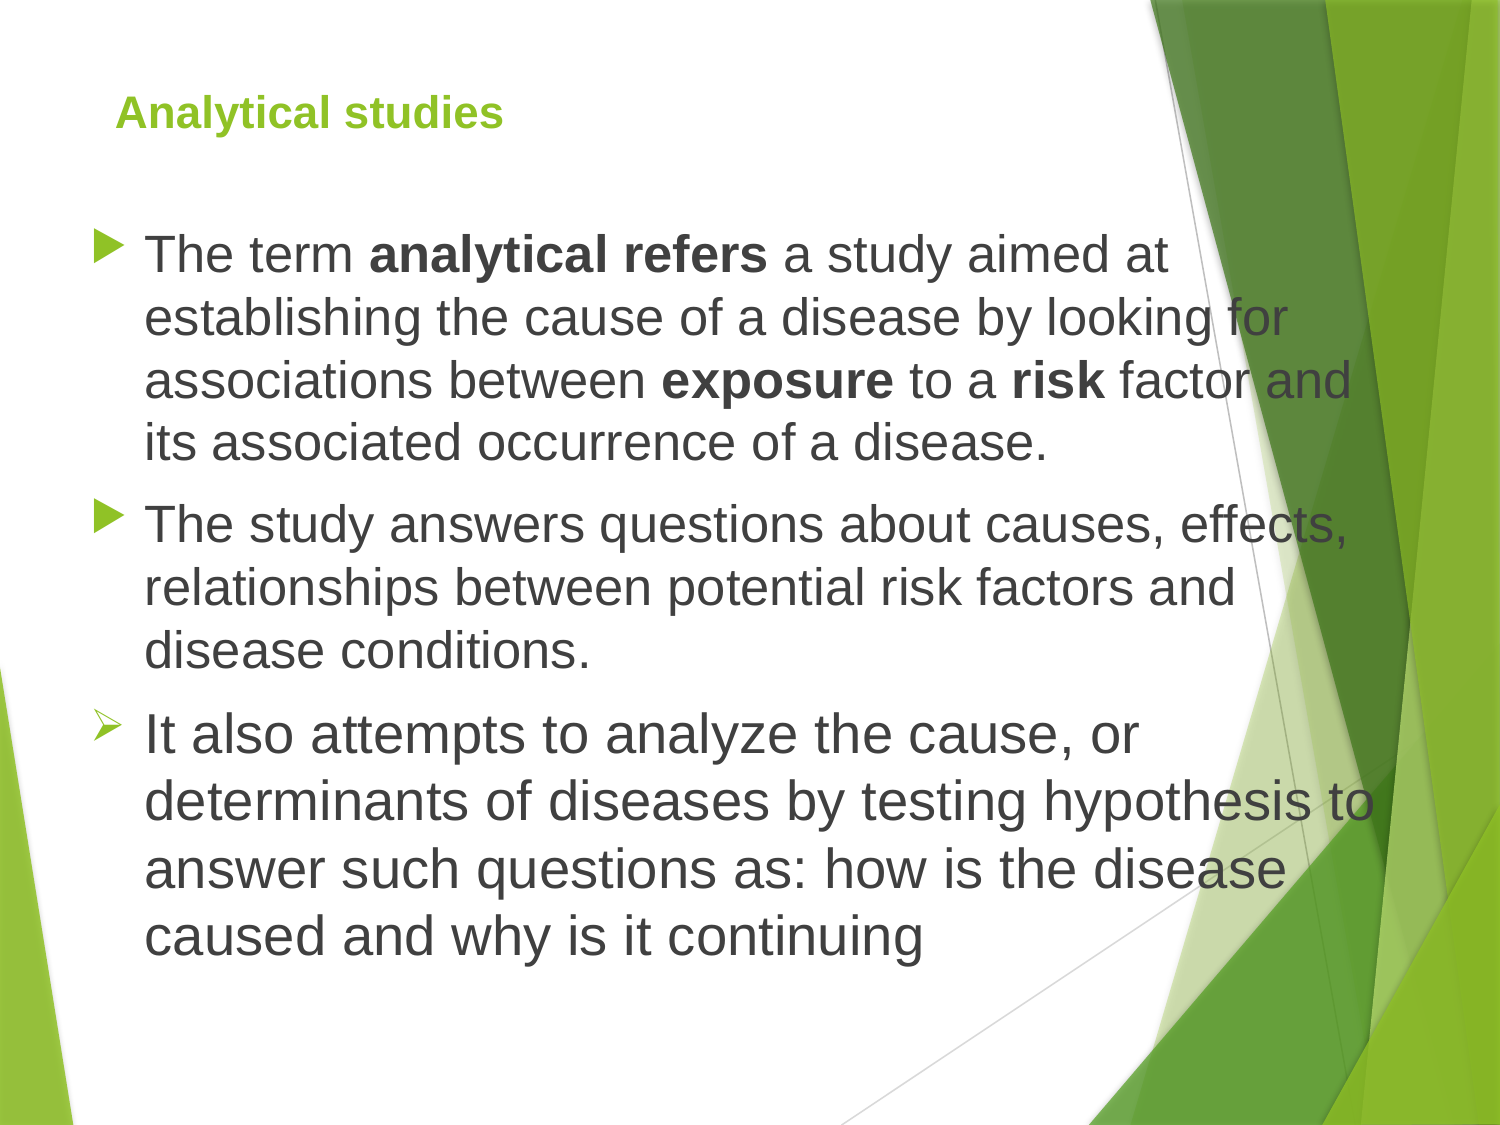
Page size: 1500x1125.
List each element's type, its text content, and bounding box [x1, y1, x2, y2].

list The term analytical refers a study aimed at establishing the cause of a disease by looking for associations between exposure to a risk factor and its associated occurrence of a disease. The study answers questions about causes, effects, relationships between potential risk factors and disease conditions. It also attempts to analyze the cause, or determinants of diseases by testing hypothesis to answer such questions as: how is the disease caused and why is it continuing [75, 212, 1425, 991]
title Analytical studies [99, 75, 1400, 200]
